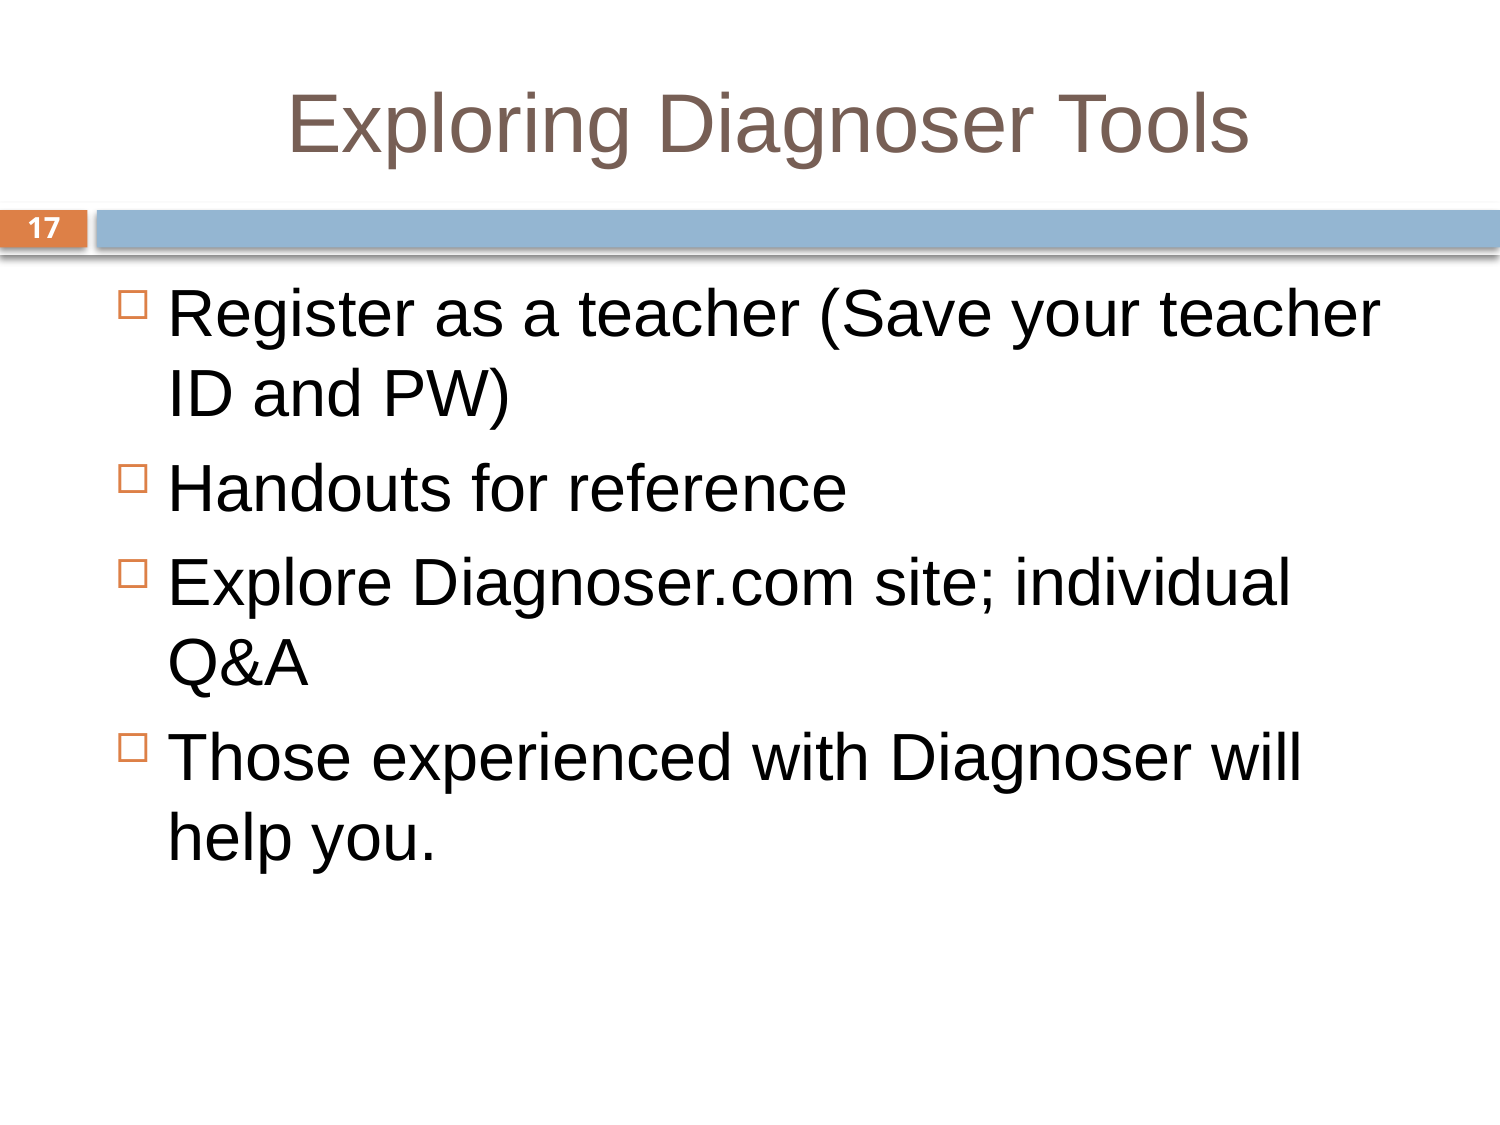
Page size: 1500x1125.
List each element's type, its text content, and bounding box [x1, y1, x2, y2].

title Exploring Diagnoser Tools [100, 37, 1438, 200]
slide_number 17 [0, 208, 88, 249]
list Register as a teacher (Save your teacher ID and PW) Handouts for reference Explore Diagnoser.com site; individual Q&A Those experienced with Diagnoser will help you. [100, 262, 1438, 1000]
